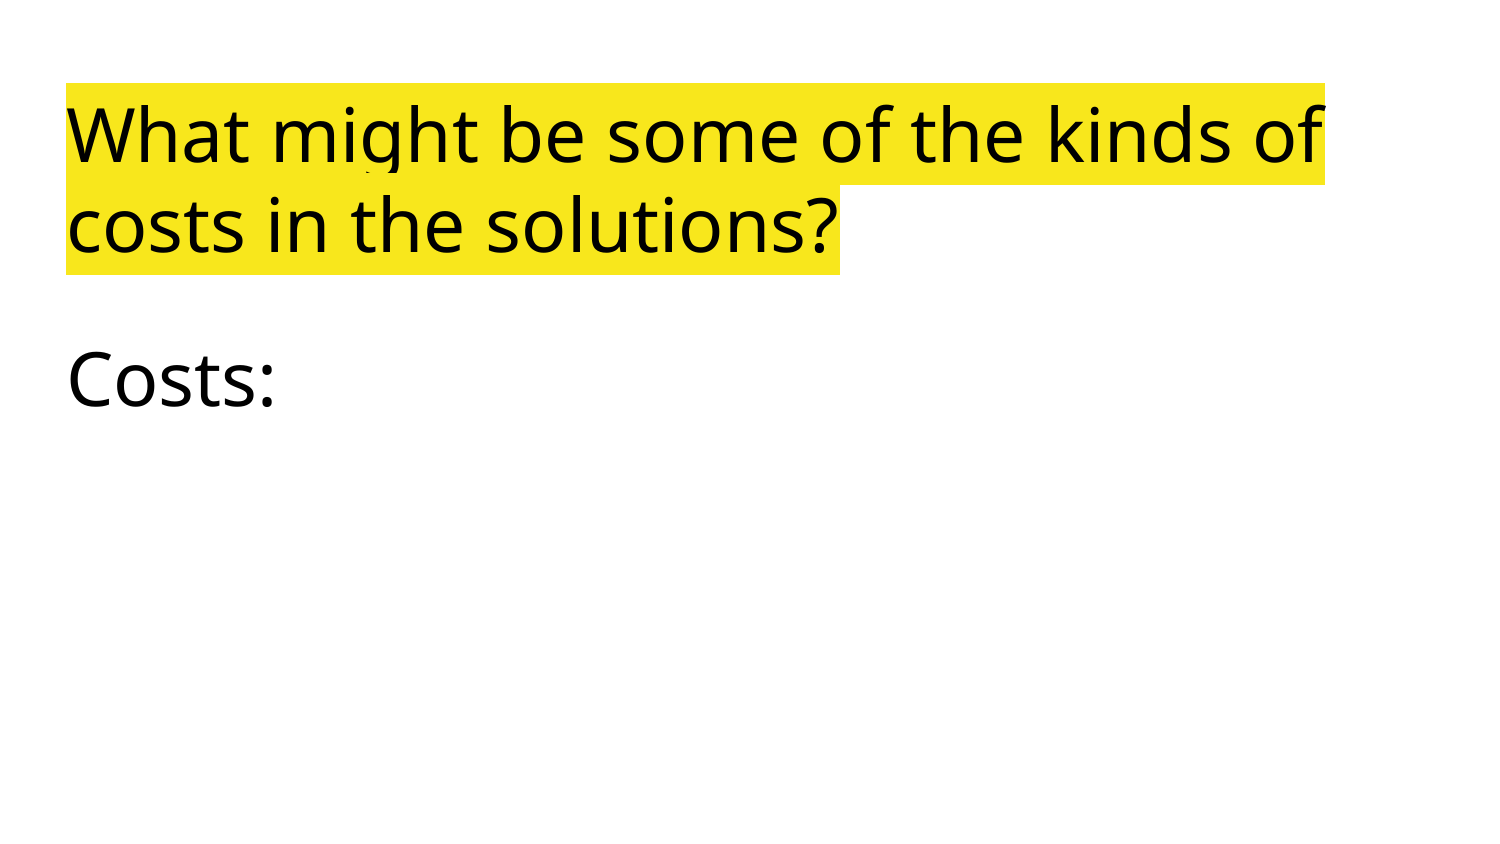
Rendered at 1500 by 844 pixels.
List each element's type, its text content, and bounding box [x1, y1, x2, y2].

title What might be some of the kinds of costs in the solutions? [51, 72, 1449, 167]
list Costs: [51, 303, 1382, 750]
